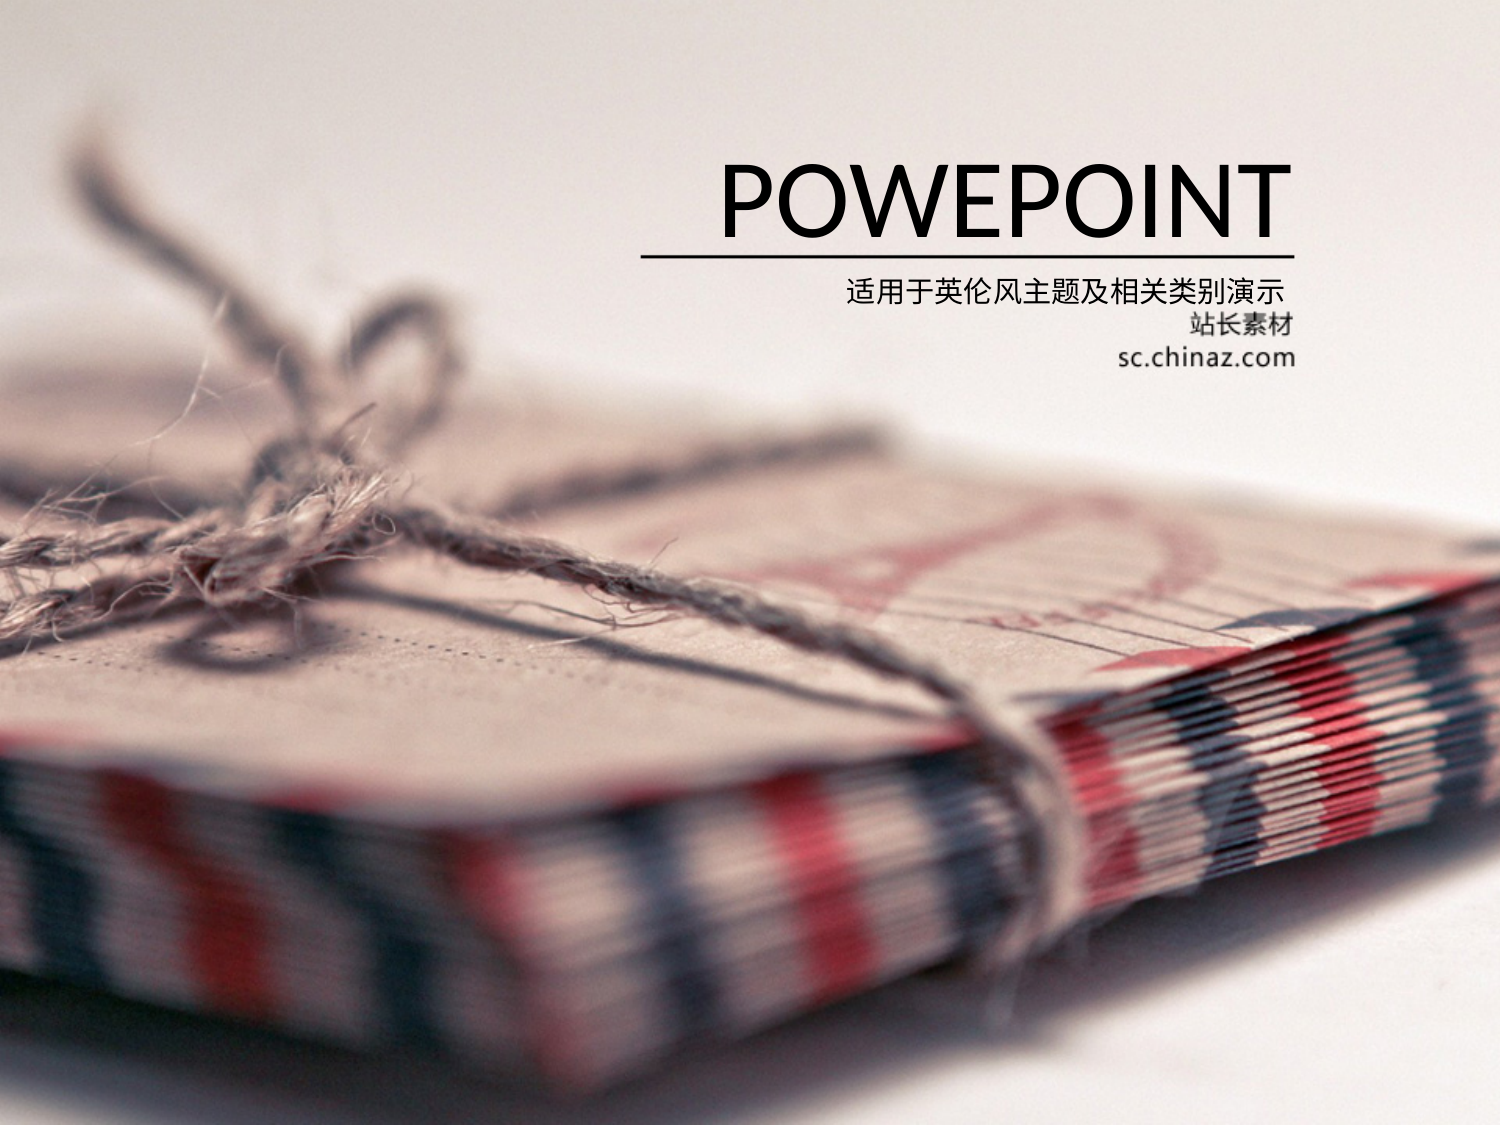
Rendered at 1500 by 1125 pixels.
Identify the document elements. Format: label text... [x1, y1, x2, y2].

text_box 适用于英伦风主题及相关类别演示 [832, 265, 1500, 316]
picture [0, 0, 1500, 1125]
text_box POWEPOINT [703, 117, 1500, 267]
